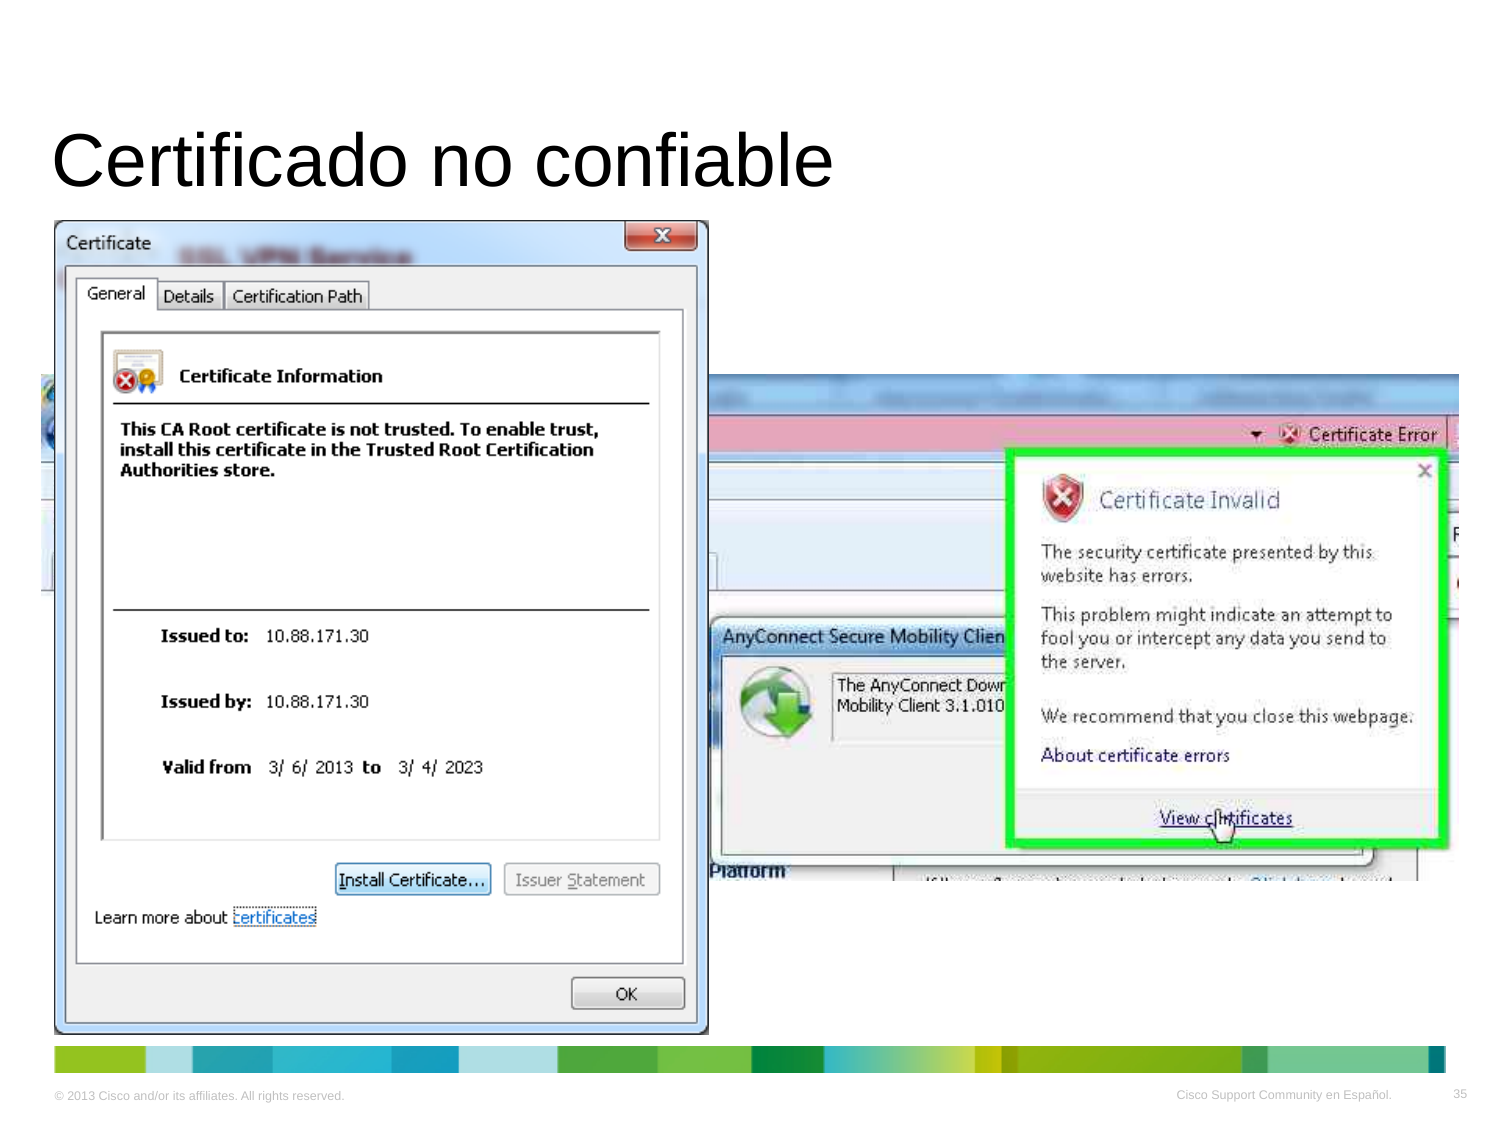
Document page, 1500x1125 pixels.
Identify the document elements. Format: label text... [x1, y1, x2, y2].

picture [54, 1046, 1446, 1073]
picture [41, 220, 1459, 1036]
title Certificado no confiable [37, 70, 1447, 209]
